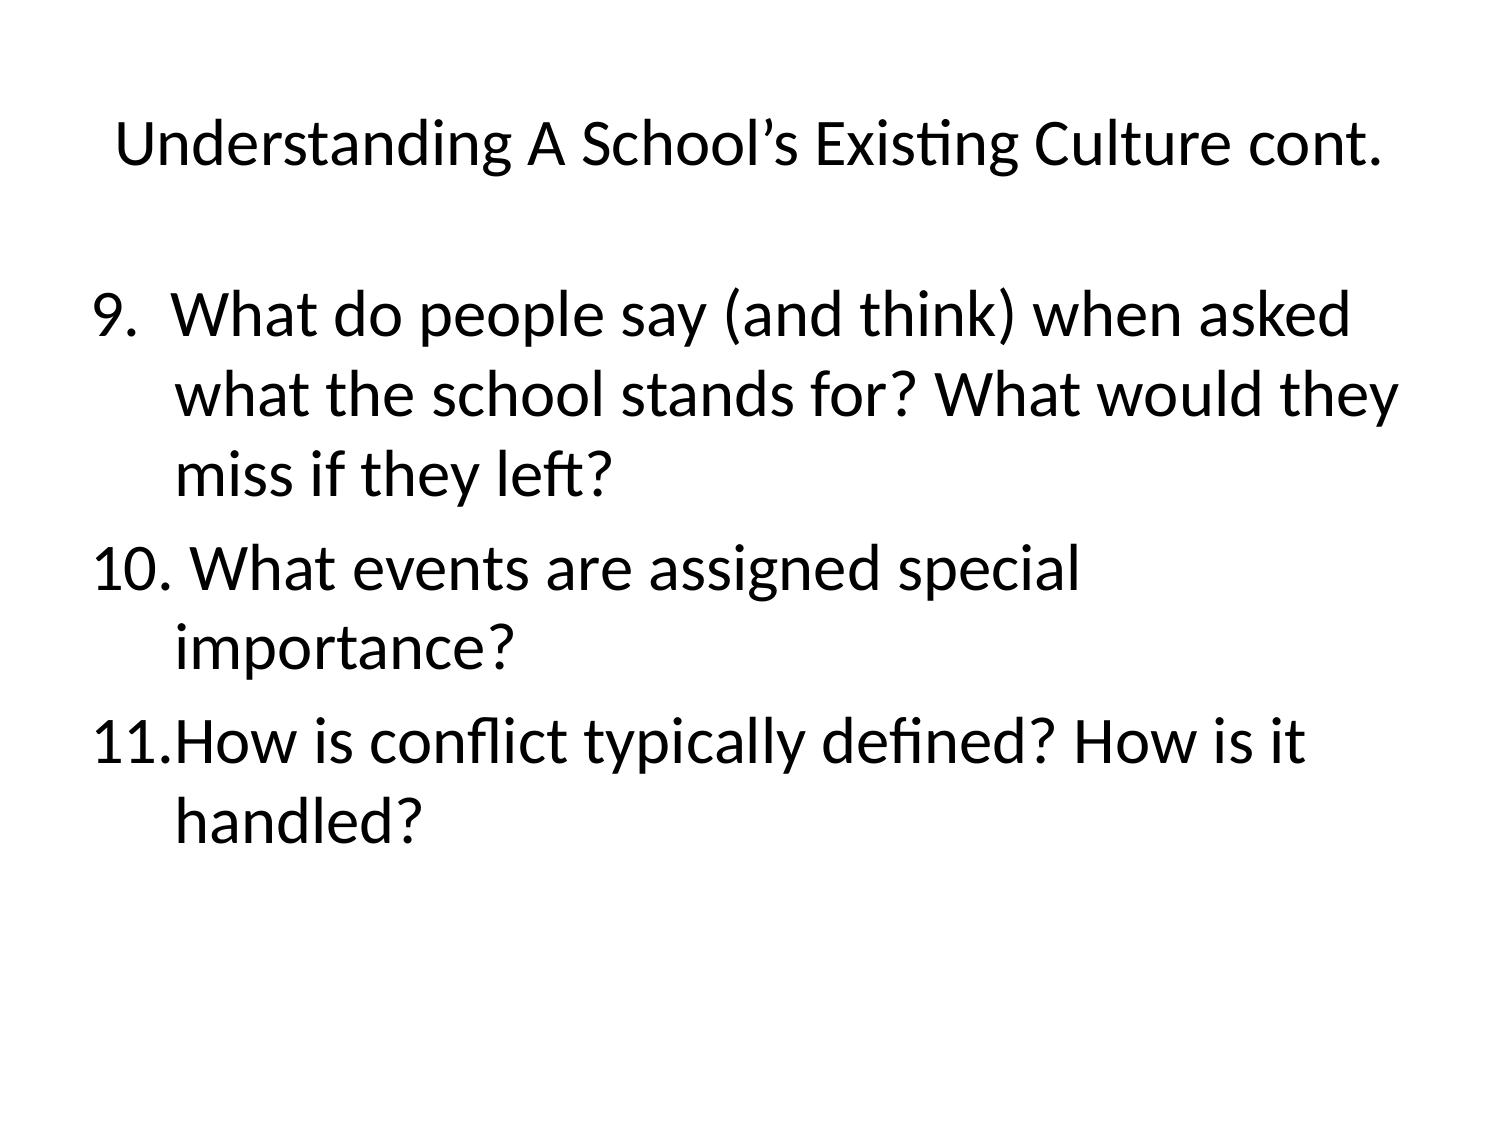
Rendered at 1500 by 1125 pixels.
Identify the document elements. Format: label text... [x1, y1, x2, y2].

list 9. What do people say (and think) when asked what the school stands for? What would they miss if they left? 10. What events are assigned special importance? How is conflict typically defined? How is it handled? [75, 262, 1425, 1005]
title Understanding A School’s Existing Culture cont. [75, 45, 1425, 233]
